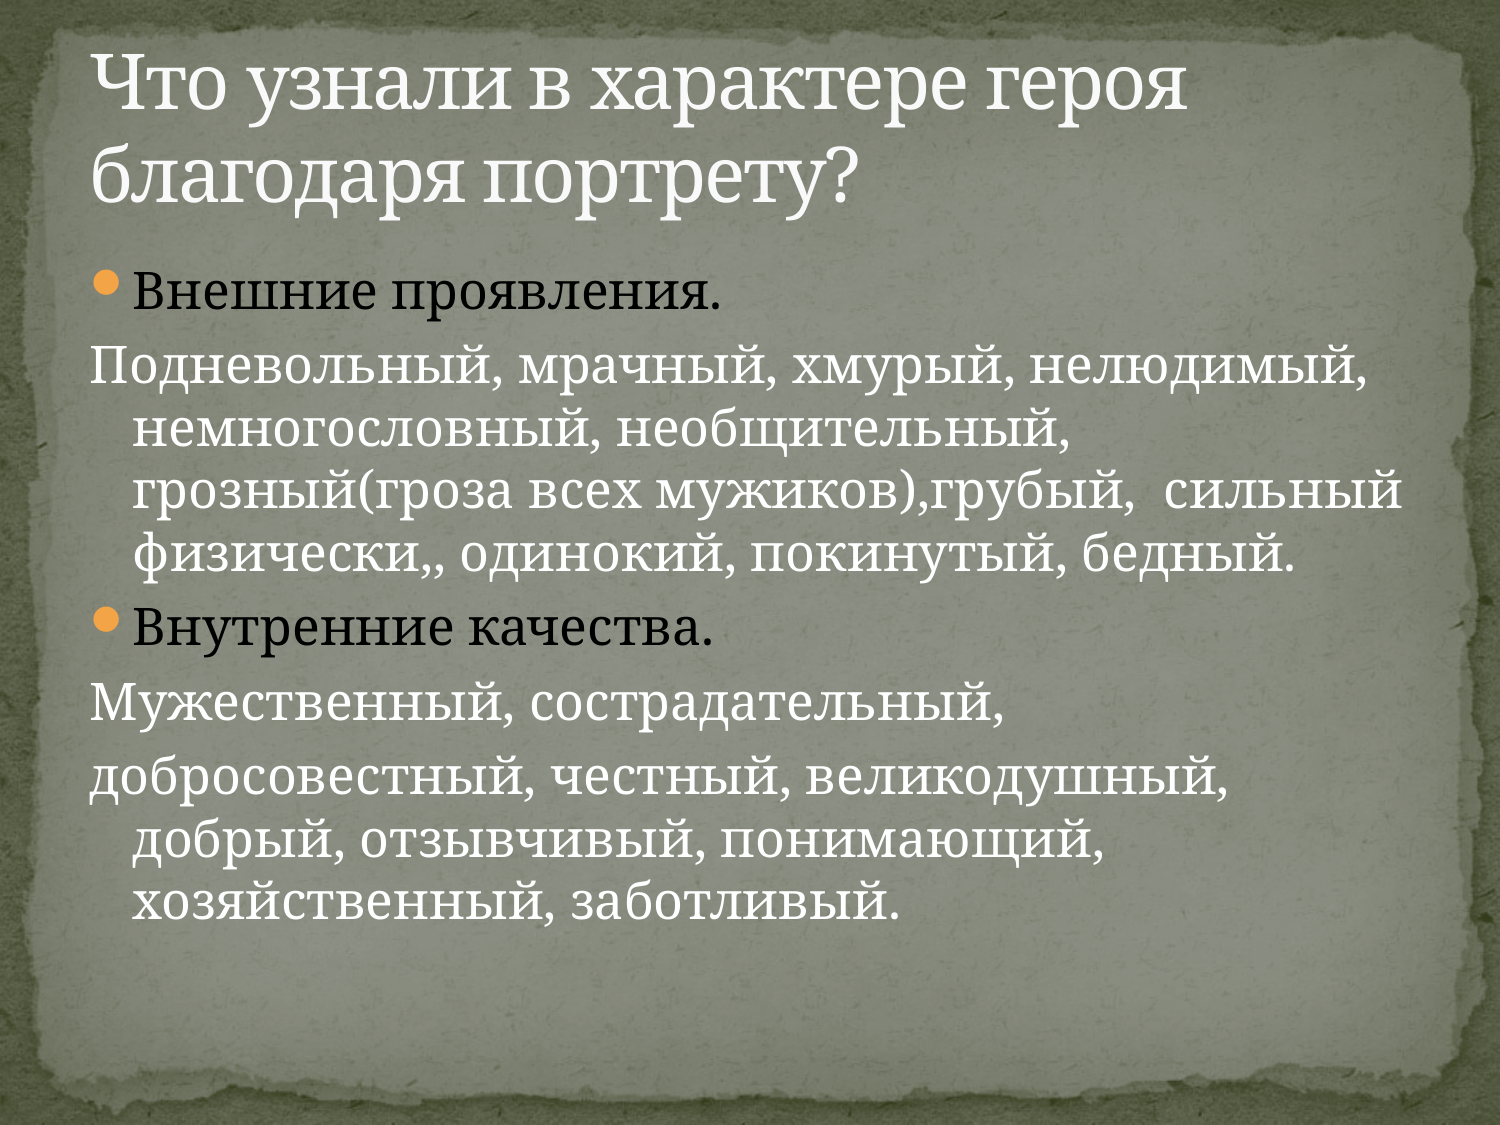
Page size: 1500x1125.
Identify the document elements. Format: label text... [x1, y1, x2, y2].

list Внешние проявления. Подневольный, мрачный, хмурый, нелюдимый, немногословный, необщительный, грозный(гроза всех мужиков),грубый, сильный физически,, одинокий, покинутый, бедный. Внутренние качества. Мужественный, сострадательный, добросовестный, честный, великодушный, добрый, отзывчивый, понимающий, хозяйственный, заботливый. [75, 249, 1425, 1000]
title Что узнали в характере героя благодаря портрету? [74, 24, 1425, 225]
